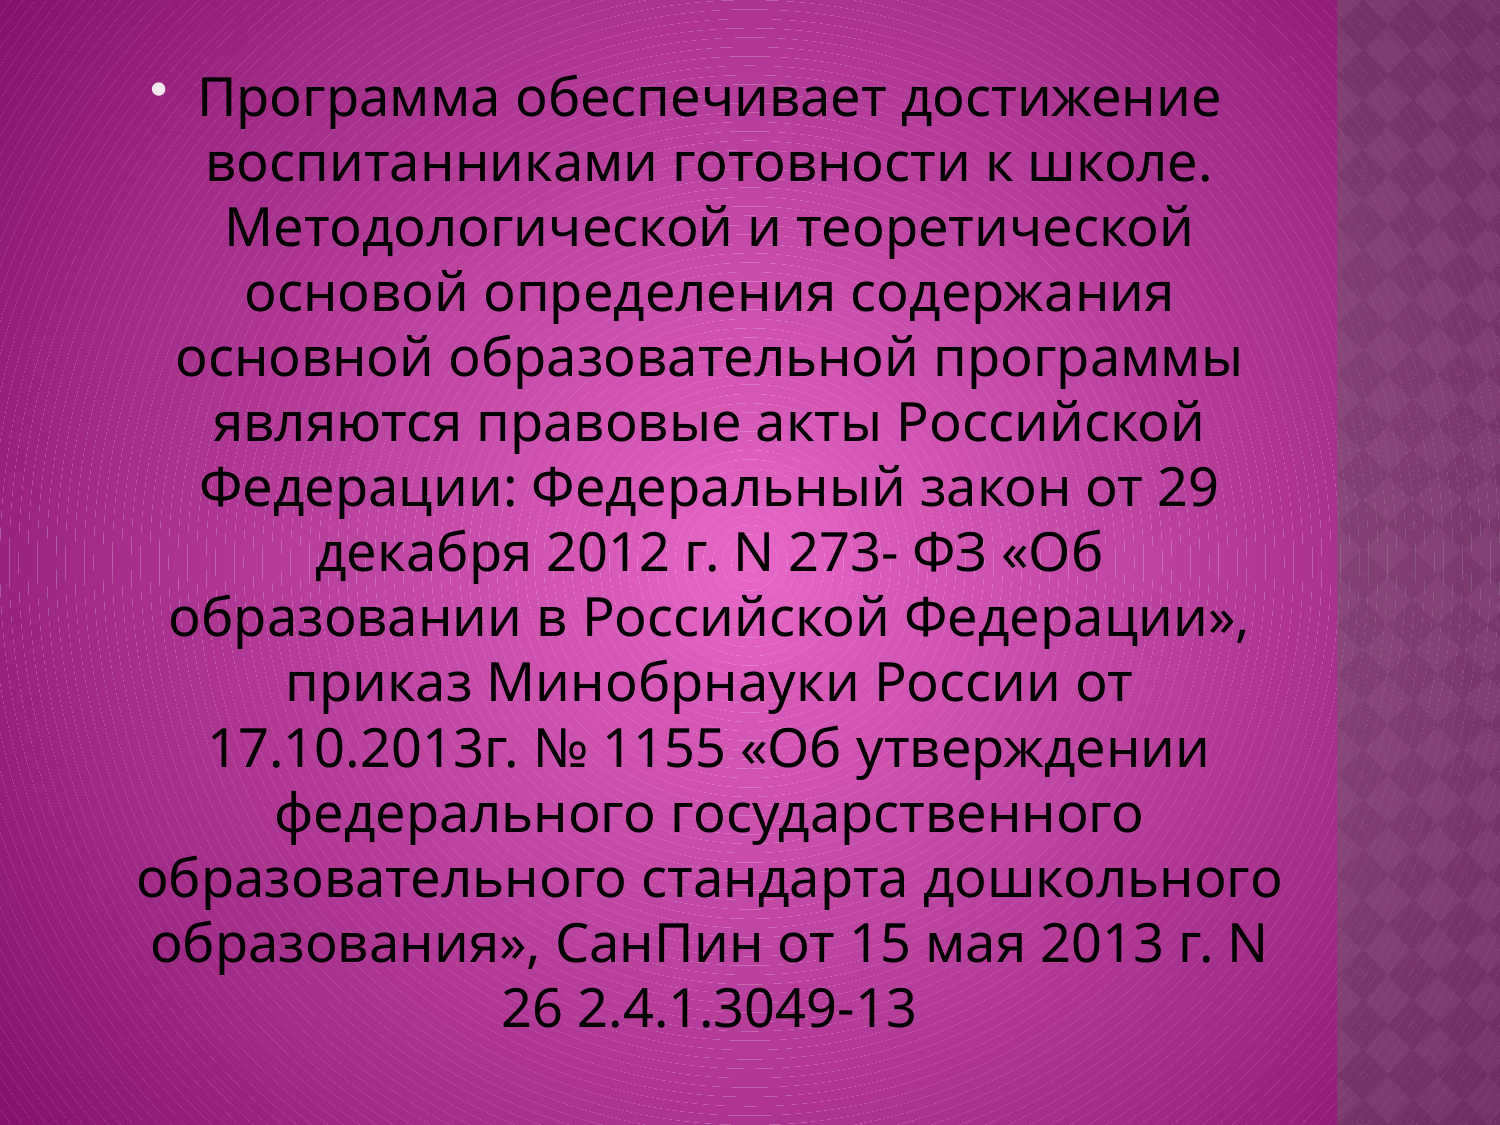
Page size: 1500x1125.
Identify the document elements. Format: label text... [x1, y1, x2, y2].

list Программа обеспечивает достижение воспитанниками готовности к школе. Методологической и теоретической основой определения содержания основной образовательной программы являются правовые акты Российской Федерации: Федеральный закон от 29 декабря 2012 г. N 273- ФЗ «Об образовании в Российской Федерации», приказ Минобрнауки России от 17.10.2013г. № 1155 «Об утверждении федерального государственного образовательного стандарта дошкольного образования», СанПин от 15 мая 2013 г. N 26 2.4.1.3049-13 [75, 54, 1300, 1062]
